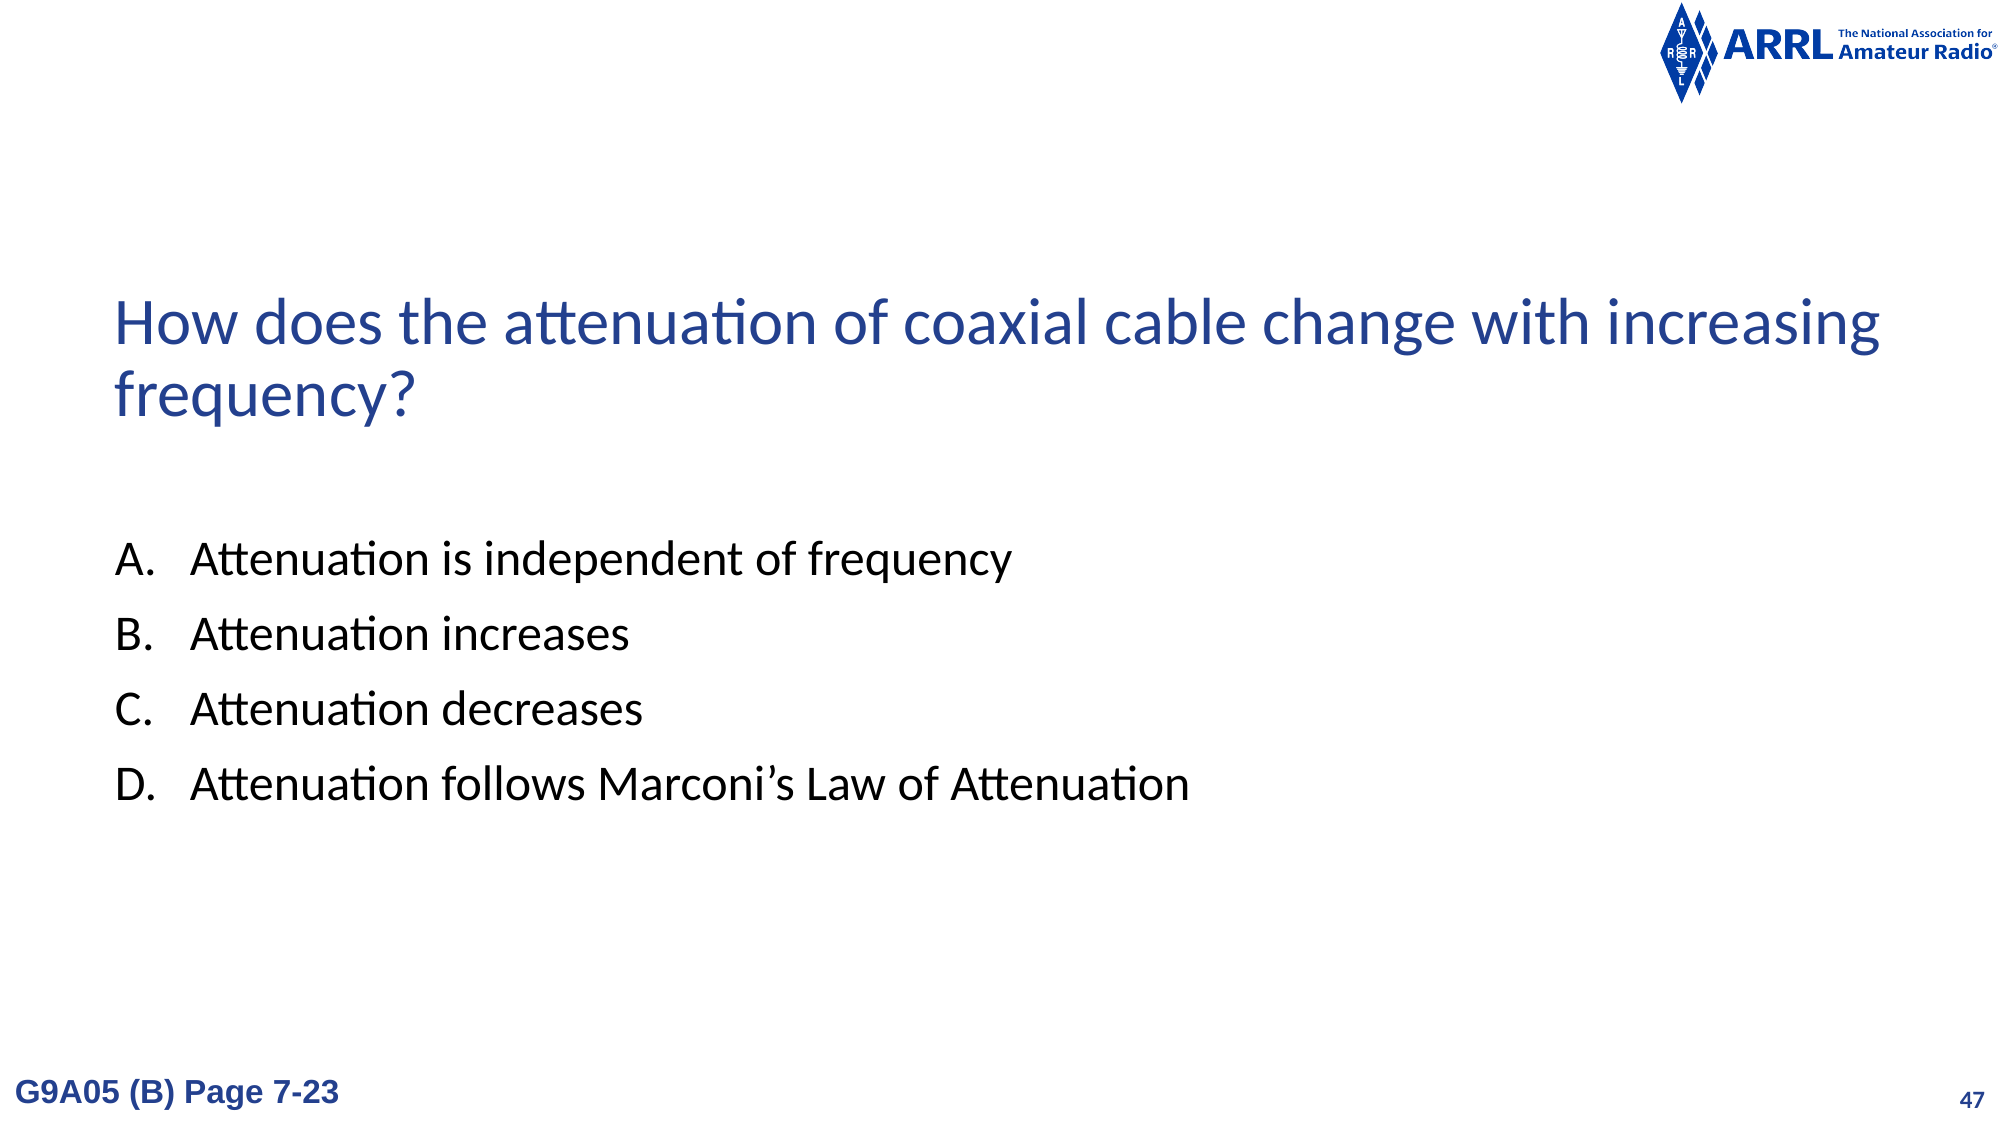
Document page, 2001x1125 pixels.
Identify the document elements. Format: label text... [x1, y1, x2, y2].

text_box G9A05 (B) Page 7-23 [0, 1062, 1313, 1118]
list Attenuation is independent of frequency Attenuation increases Attenuation decreases Attenuation follows Marconi’s Law of Attenuation [99, 525, 1900, 1005]
picture [1658, 0, 1999, 106]
title How does the attenuation of coaxial cable change with increasing frequency? [99, 249, 1900, 468]
text_box 47 [1875, 1076, 2000, 1122]
